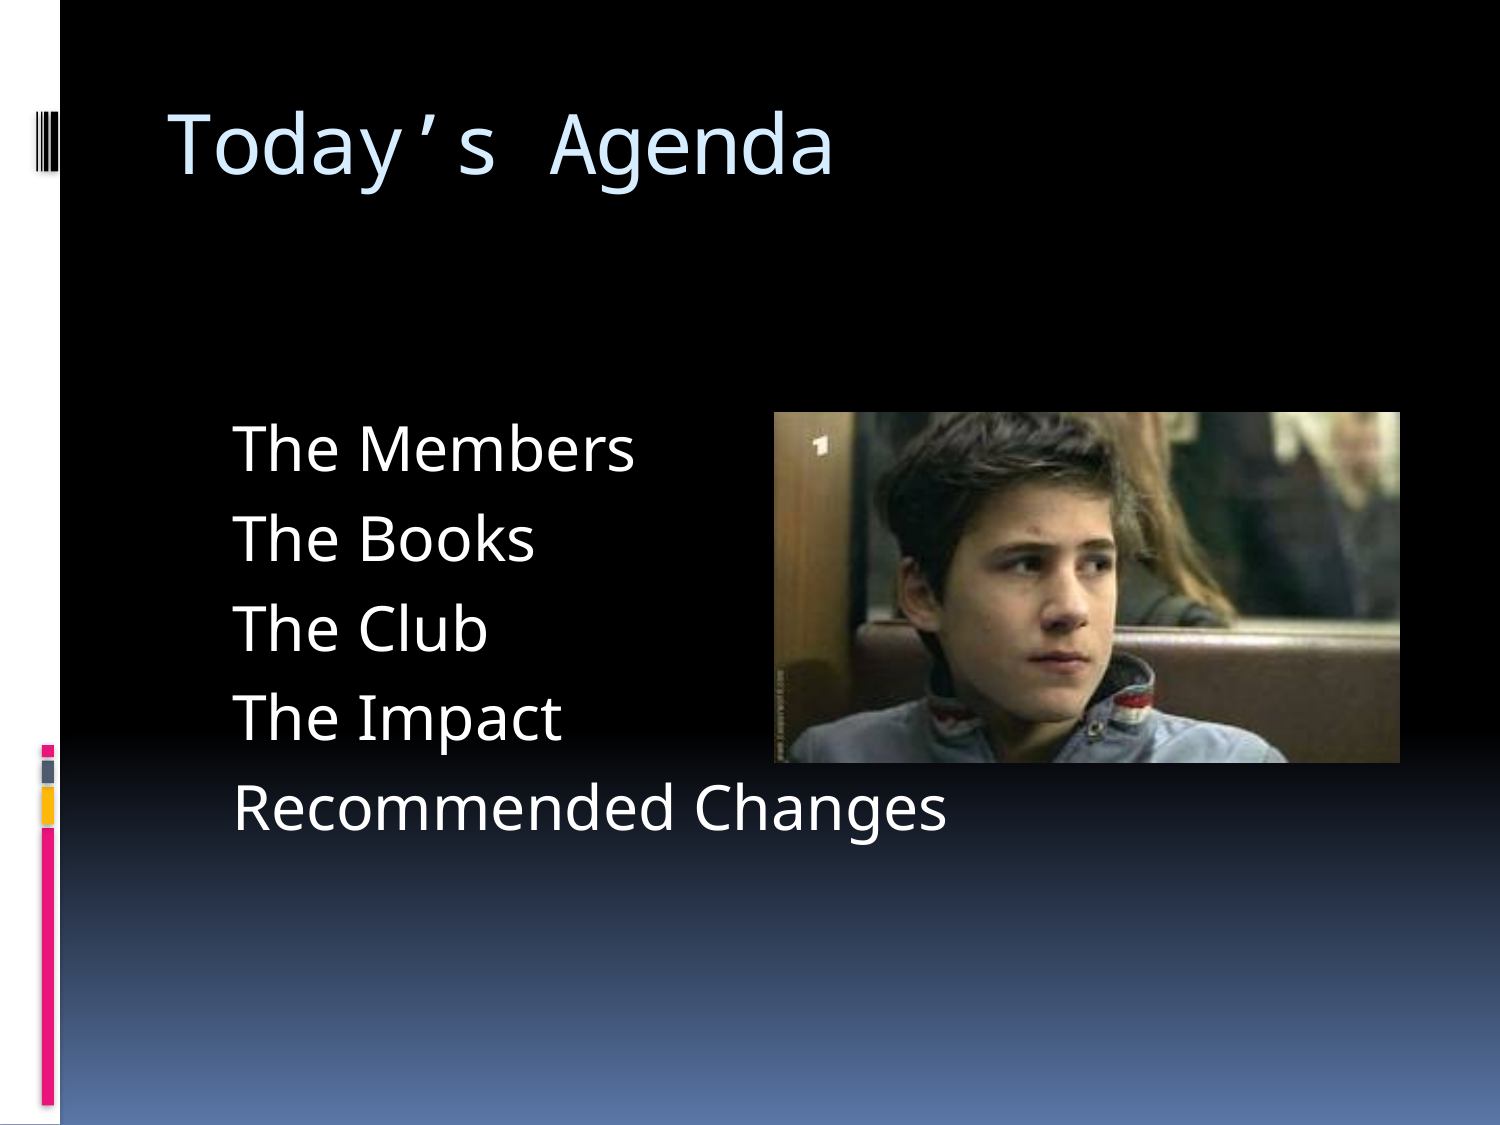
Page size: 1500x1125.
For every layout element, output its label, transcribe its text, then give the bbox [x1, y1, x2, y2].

list The Members The Books The Club The Impact Recommended Changes [150, 312, 1425, 1063]
title Today’s Agenda [150, 83, 1425, 234]
picture [774, 412, 1401, 763]
